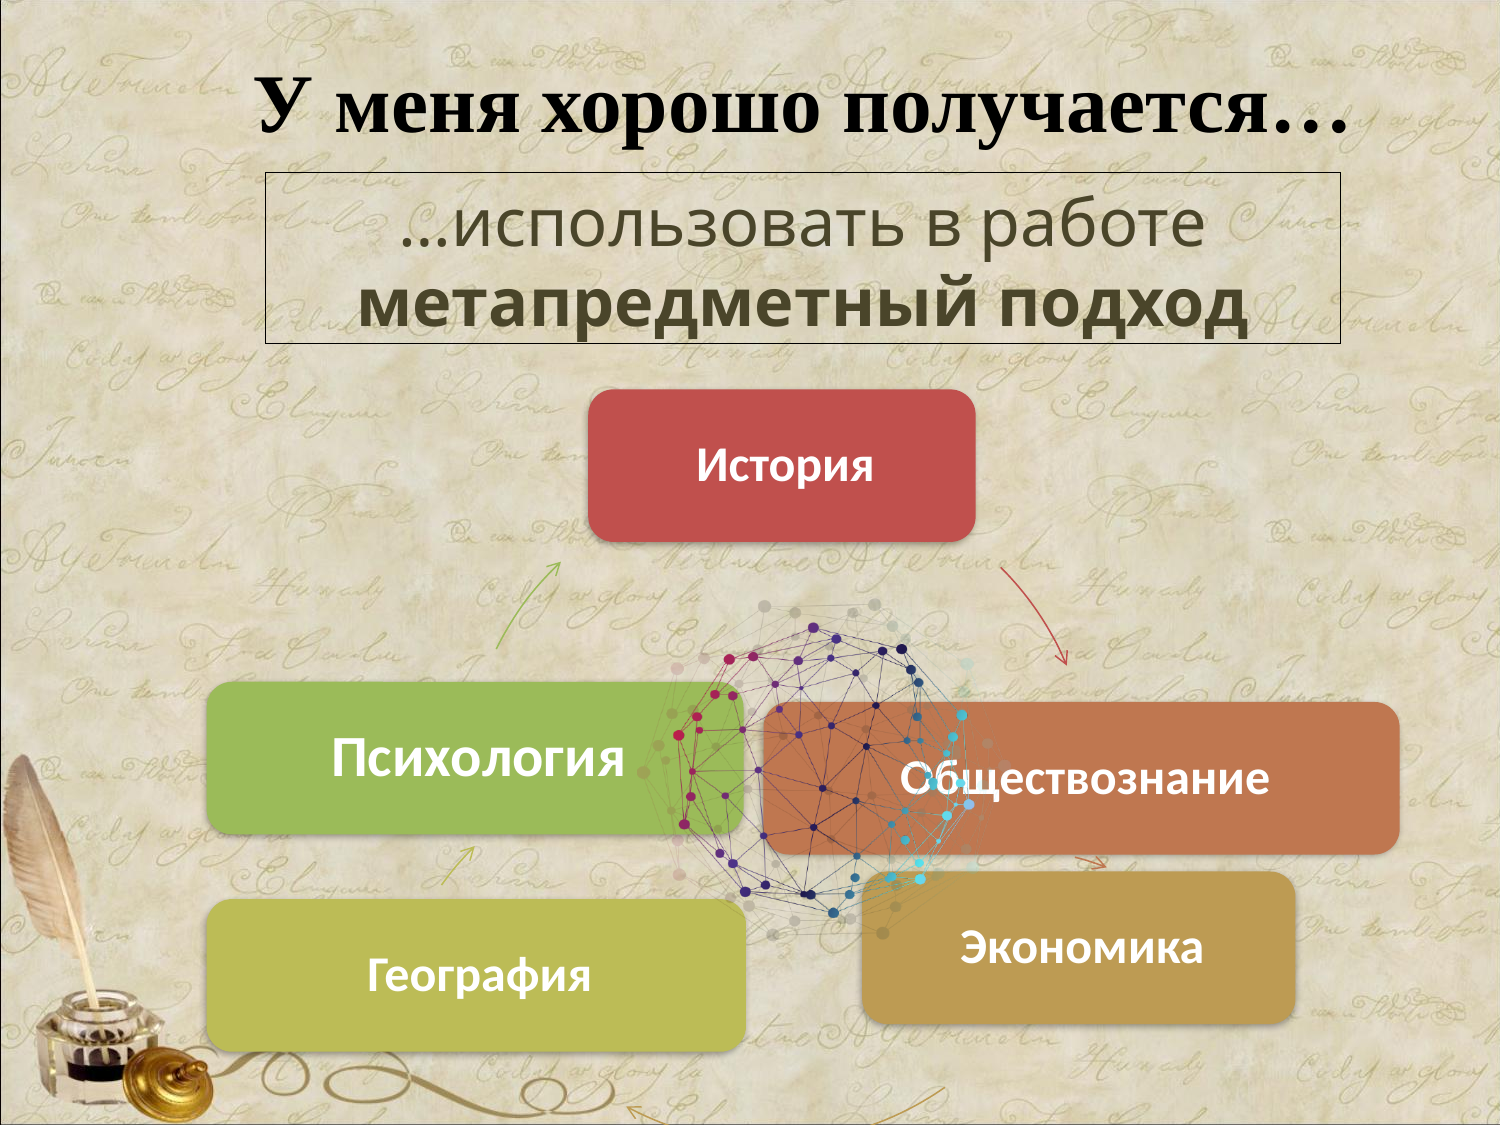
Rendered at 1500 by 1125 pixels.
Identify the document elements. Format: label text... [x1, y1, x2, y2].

list …использовать в работе метапредметный подход [265, 172, 1341, 344]
title У меня хорошо получается… [153, 25, 1453, 173]
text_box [206, 367, 1400, 1083]
picture [0, 0, 1500, 1125]
